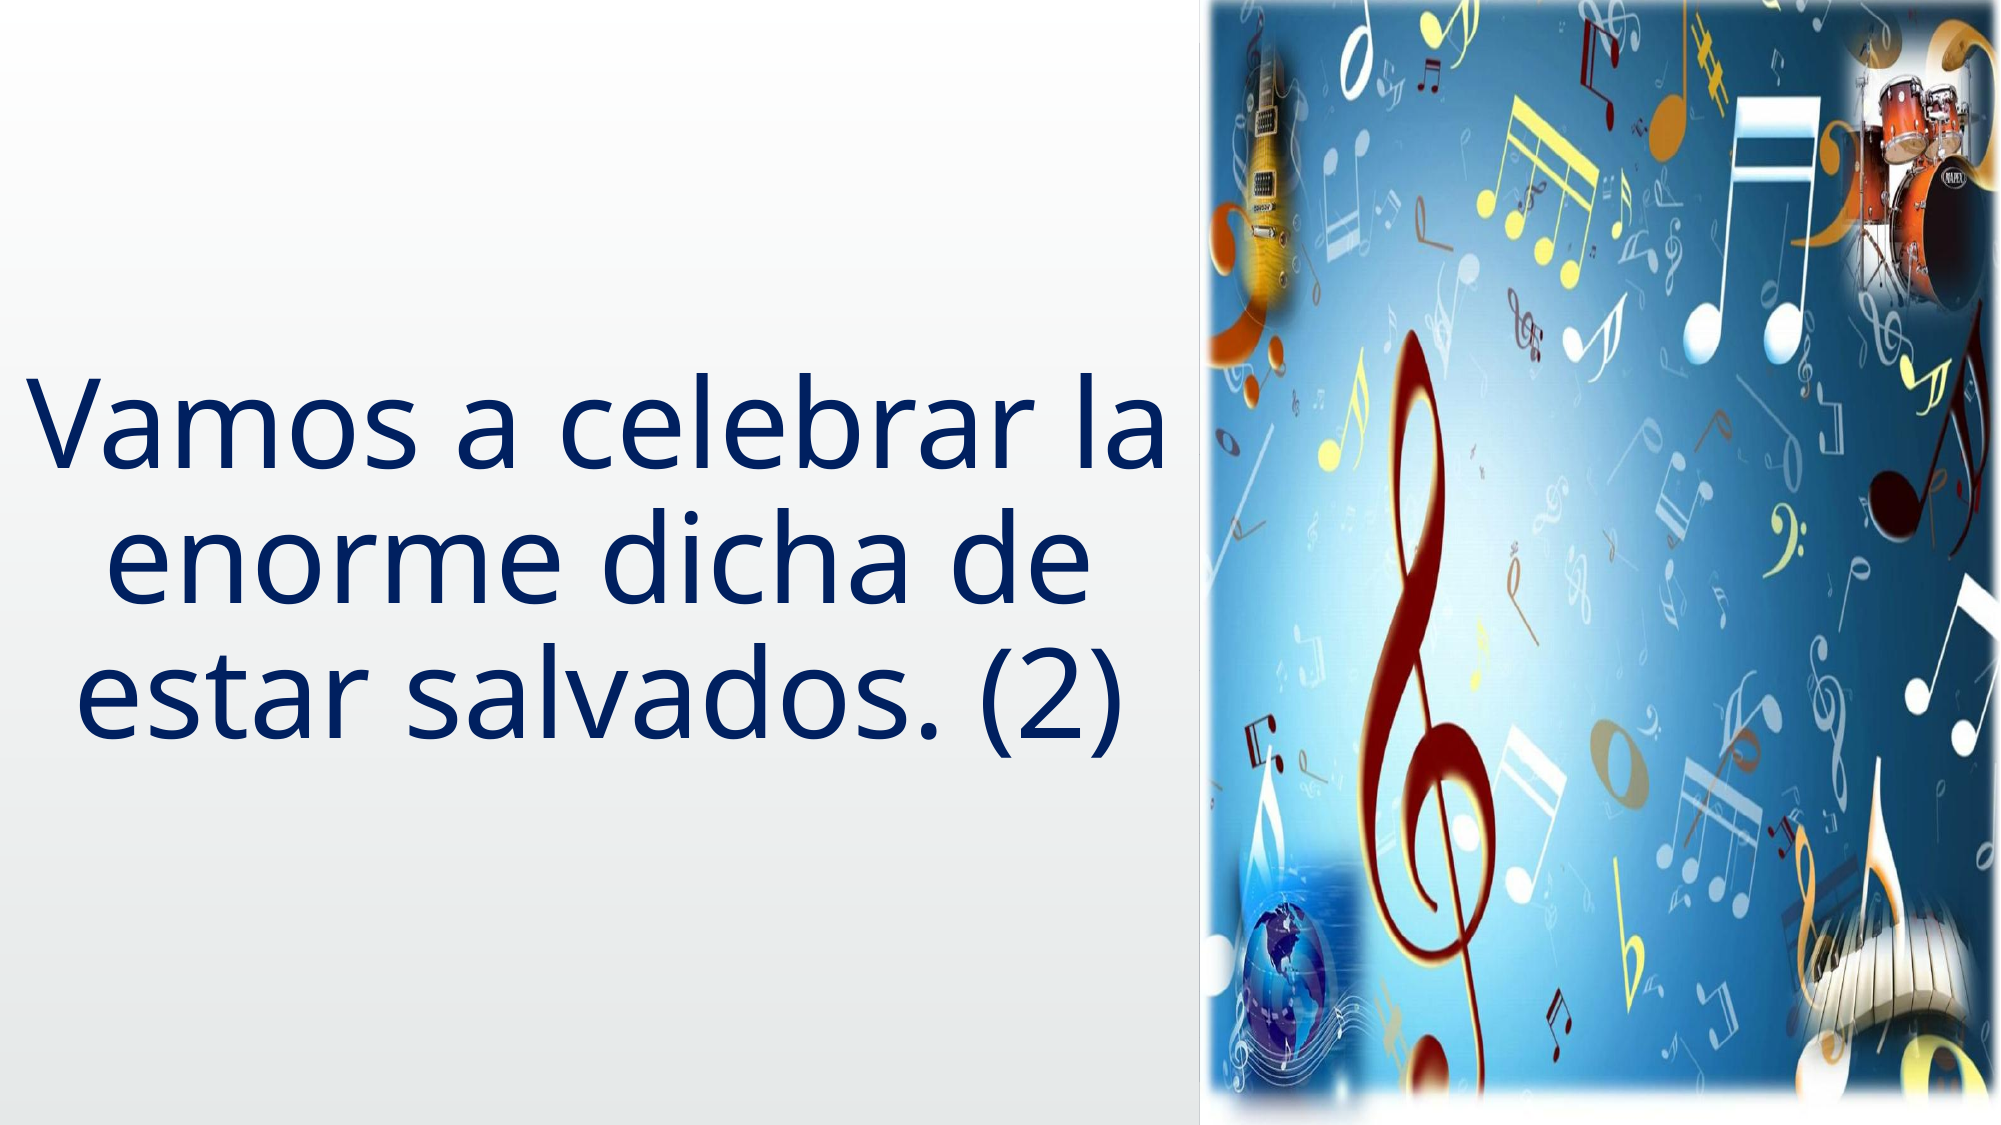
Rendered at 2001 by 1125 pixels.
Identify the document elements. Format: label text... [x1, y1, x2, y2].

picture [1200, 0, 2000, 1125]
title Vamos a celebrar la enorme dicha de estar salvados. (2) [0, 0, 1200, 1125]
